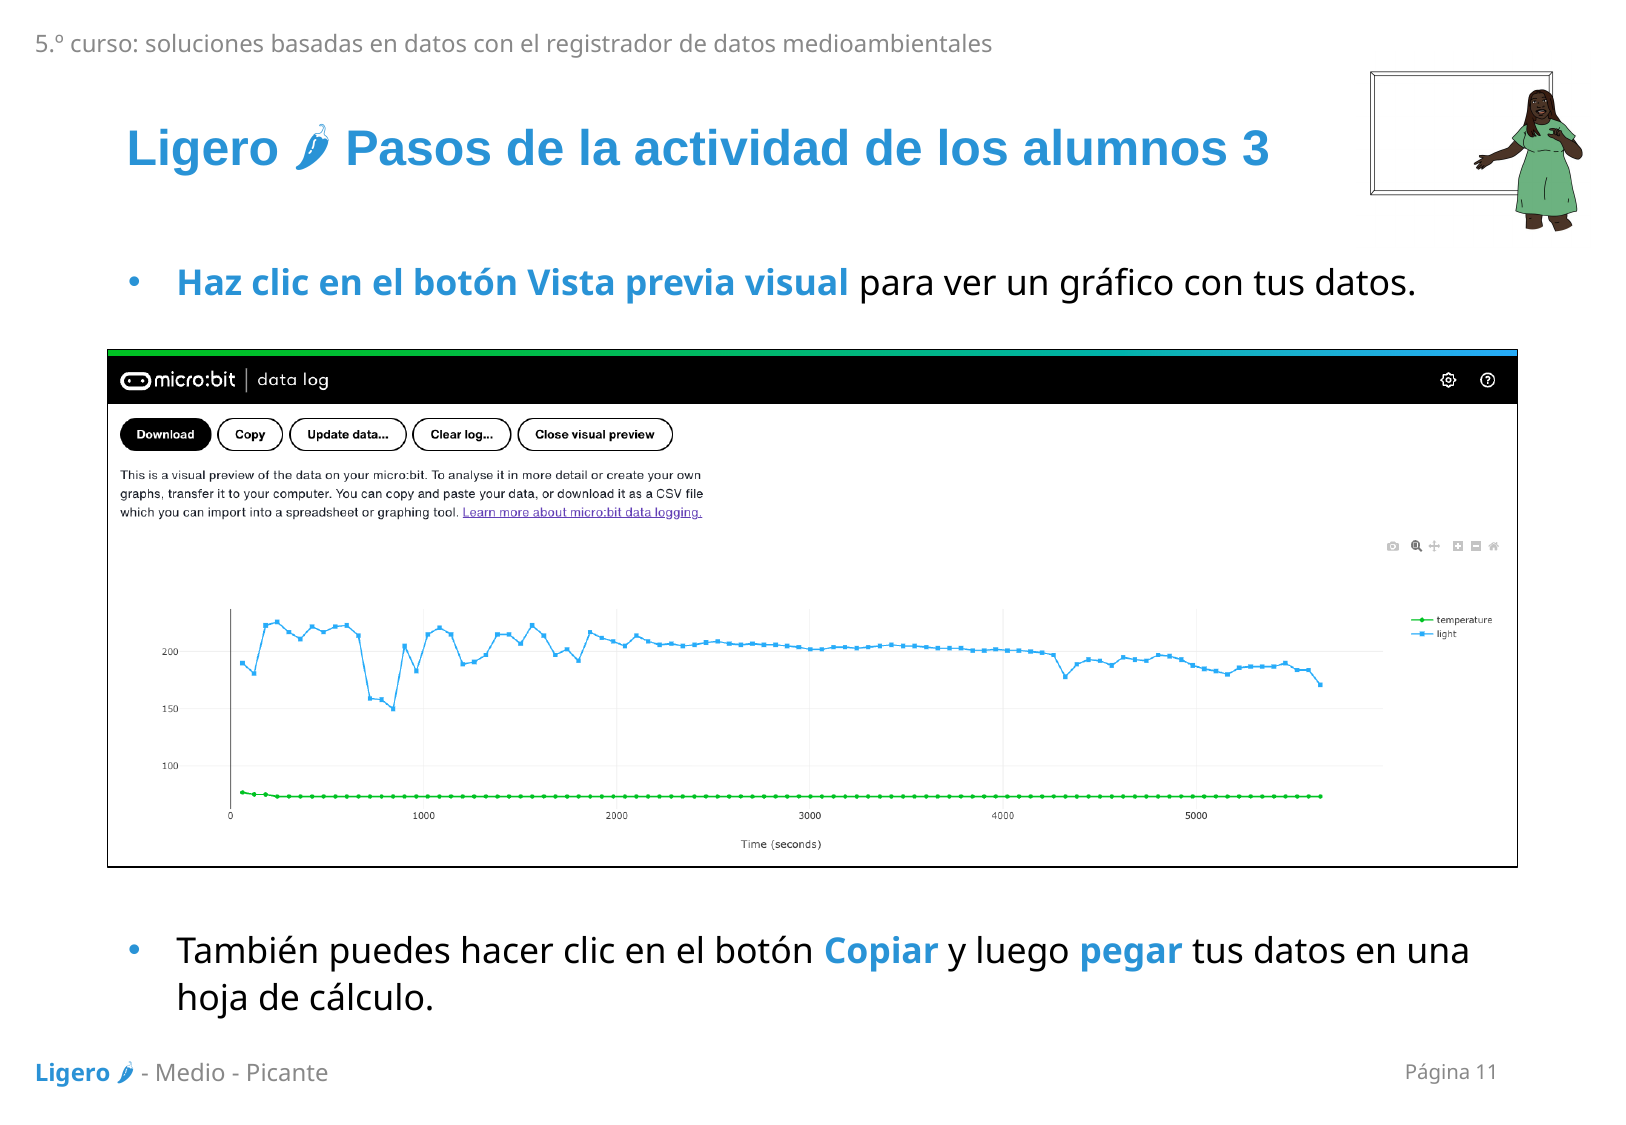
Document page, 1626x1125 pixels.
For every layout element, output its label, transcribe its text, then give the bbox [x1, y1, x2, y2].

list Haz clic en el botón Vista previa visual para ver un gráfico con tus datos. También puedes hacer clic en el botón Copiar y luego pegar tus datos en una hoja de cálculo. [111, 248, 1514, 348]
slide_number Página 11 [1147, 1042, 1514, 1103]
title Ligero 🌶️ Pasos de la actividad de los alumnos 3 [111, 74, 1351, 225]
list Haz clic en el botón Vista previa visual para ver un gráfico con tus datos. También puedes hacer clic en el botón Copiar y luego pegar tus datos en una hoja de cálculo. [111, 876, 1514, 1038]
picture [107, 350, 1518, 867]
picture [1356, 51, 1591, 248]
text_box Ligero 🌶️ - Medio - Picante [19, 1042, 623, 1103]
